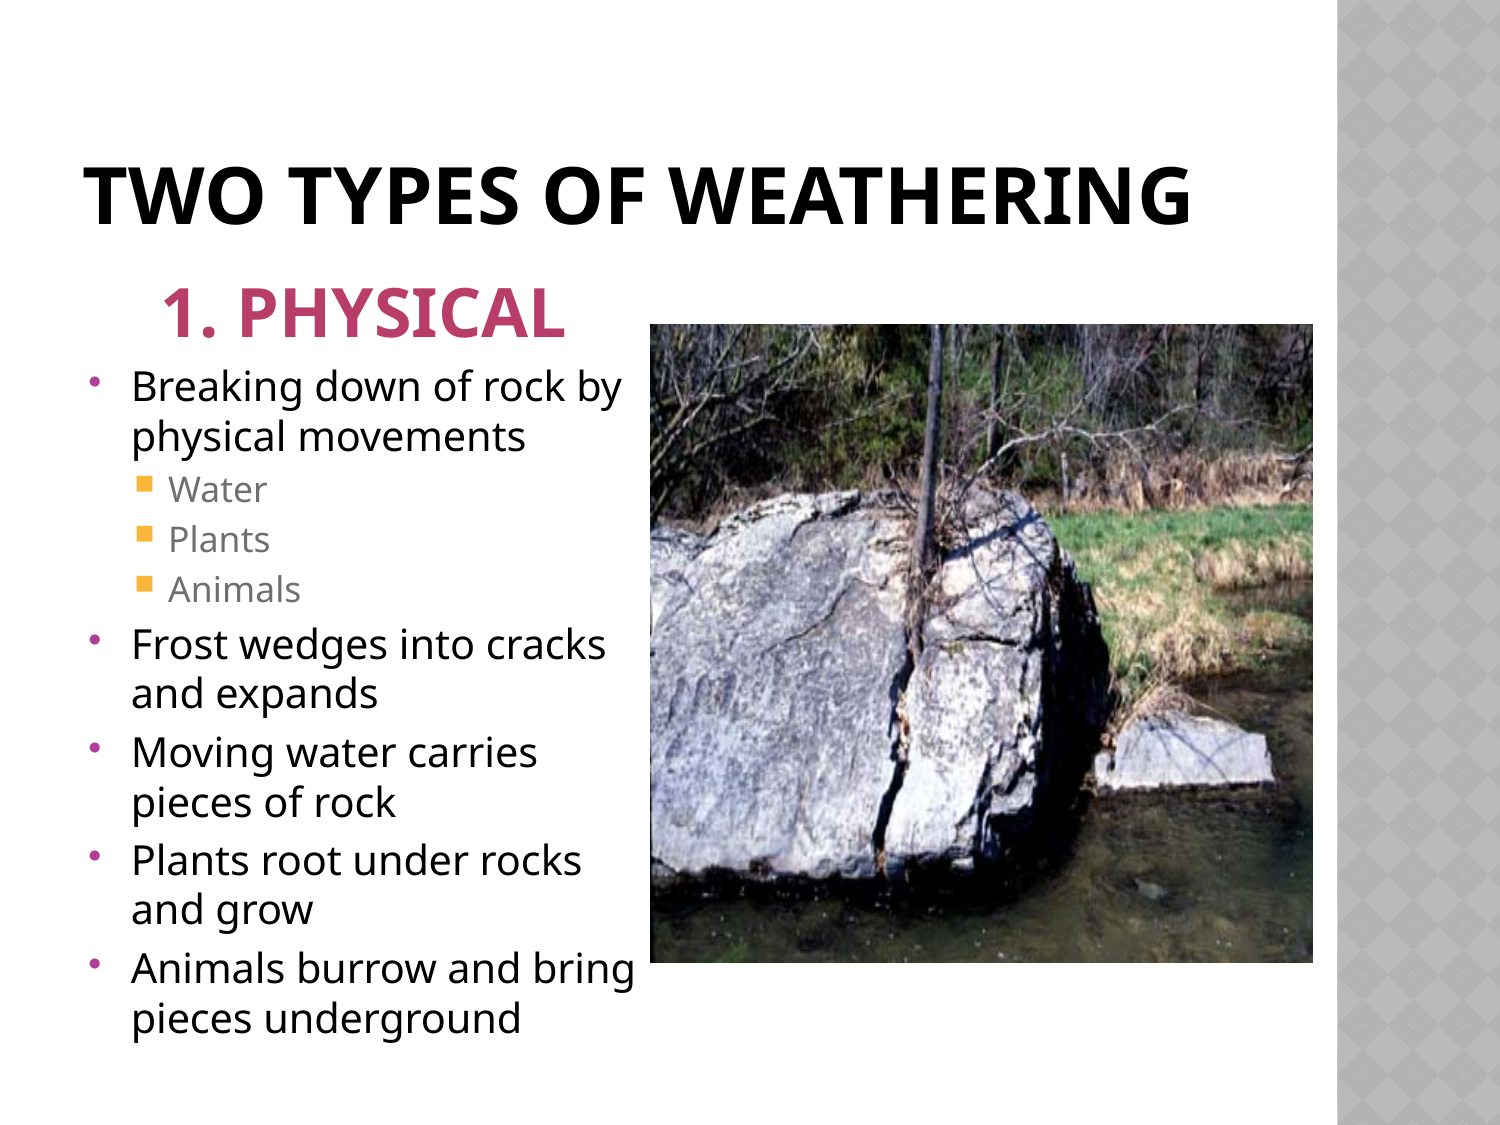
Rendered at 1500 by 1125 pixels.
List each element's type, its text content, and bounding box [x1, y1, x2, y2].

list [649, 324, 1314, 963]
list 1. PHYSICAL Breaking down of rock by physical movements Water Plants Animals Frost wedges into cracks and expands Moving water carries pieces of rock Plants root under rocks and grow Animals burrow and bring pieces underground [75, 262, 653, 1088]
title Two types of Weathering [75, 52, 1263, 240]
